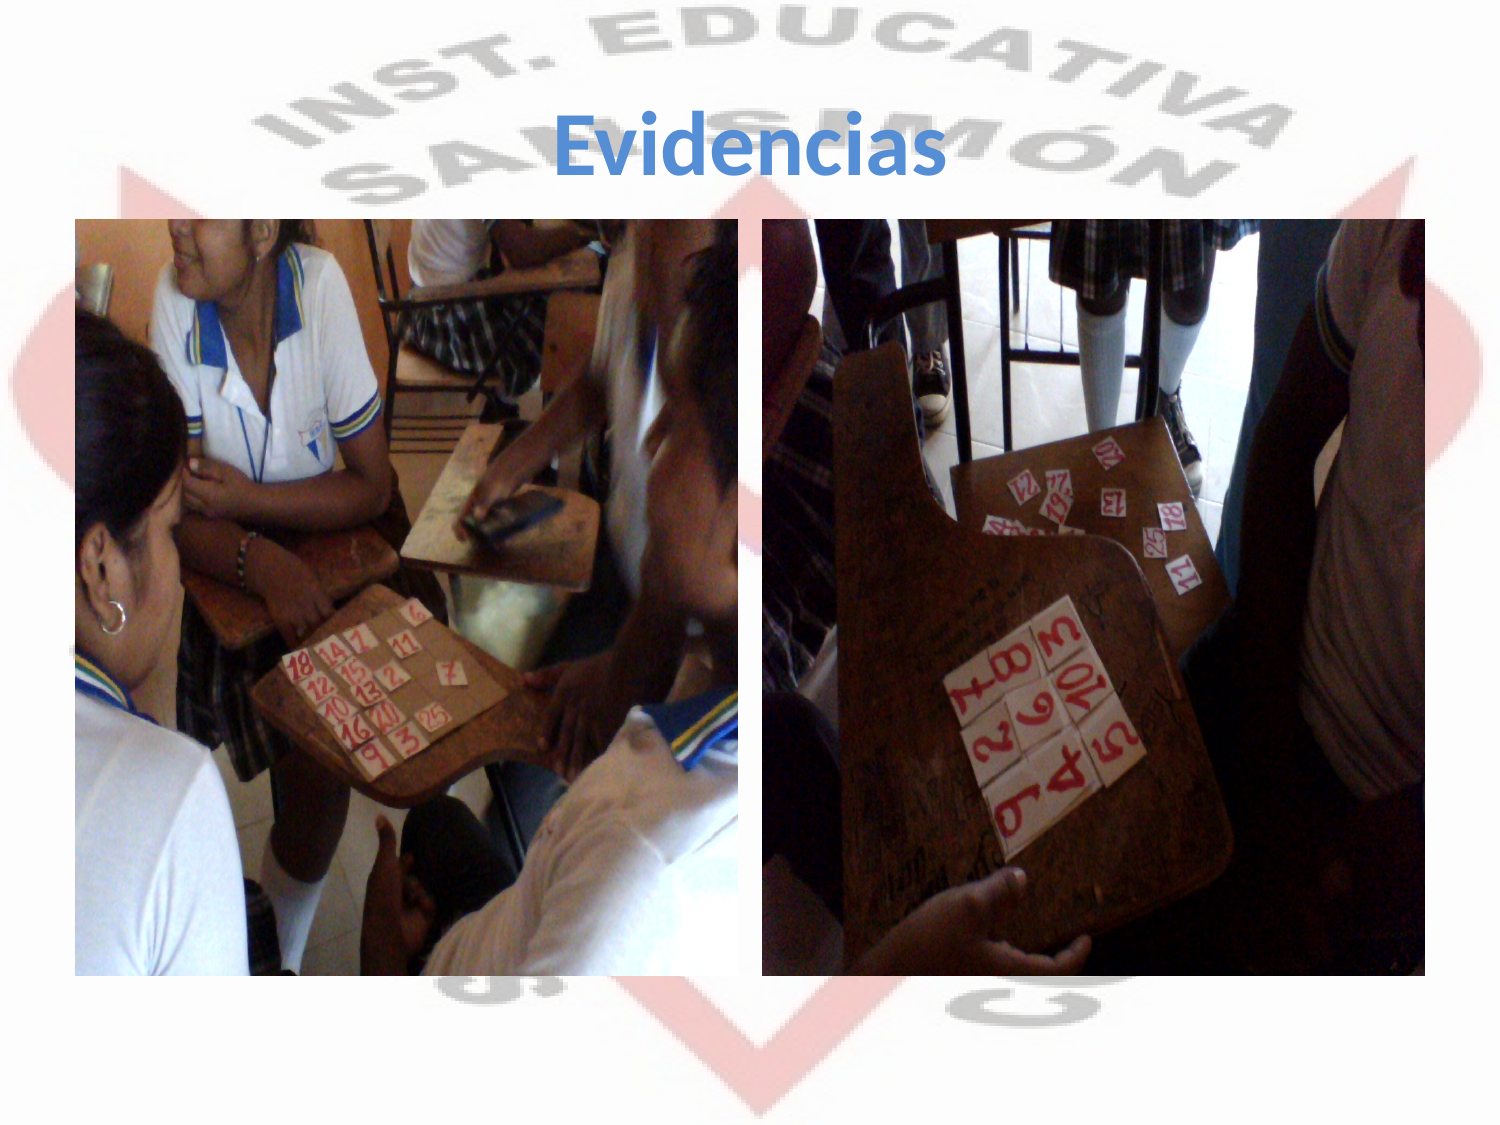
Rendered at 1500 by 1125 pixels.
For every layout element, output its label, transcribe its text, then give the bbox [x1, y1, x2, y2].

title Evidencias [75, 45, 1425, 233]
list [74, 219, 738, 977]
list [762, 219, 1426, 977]
